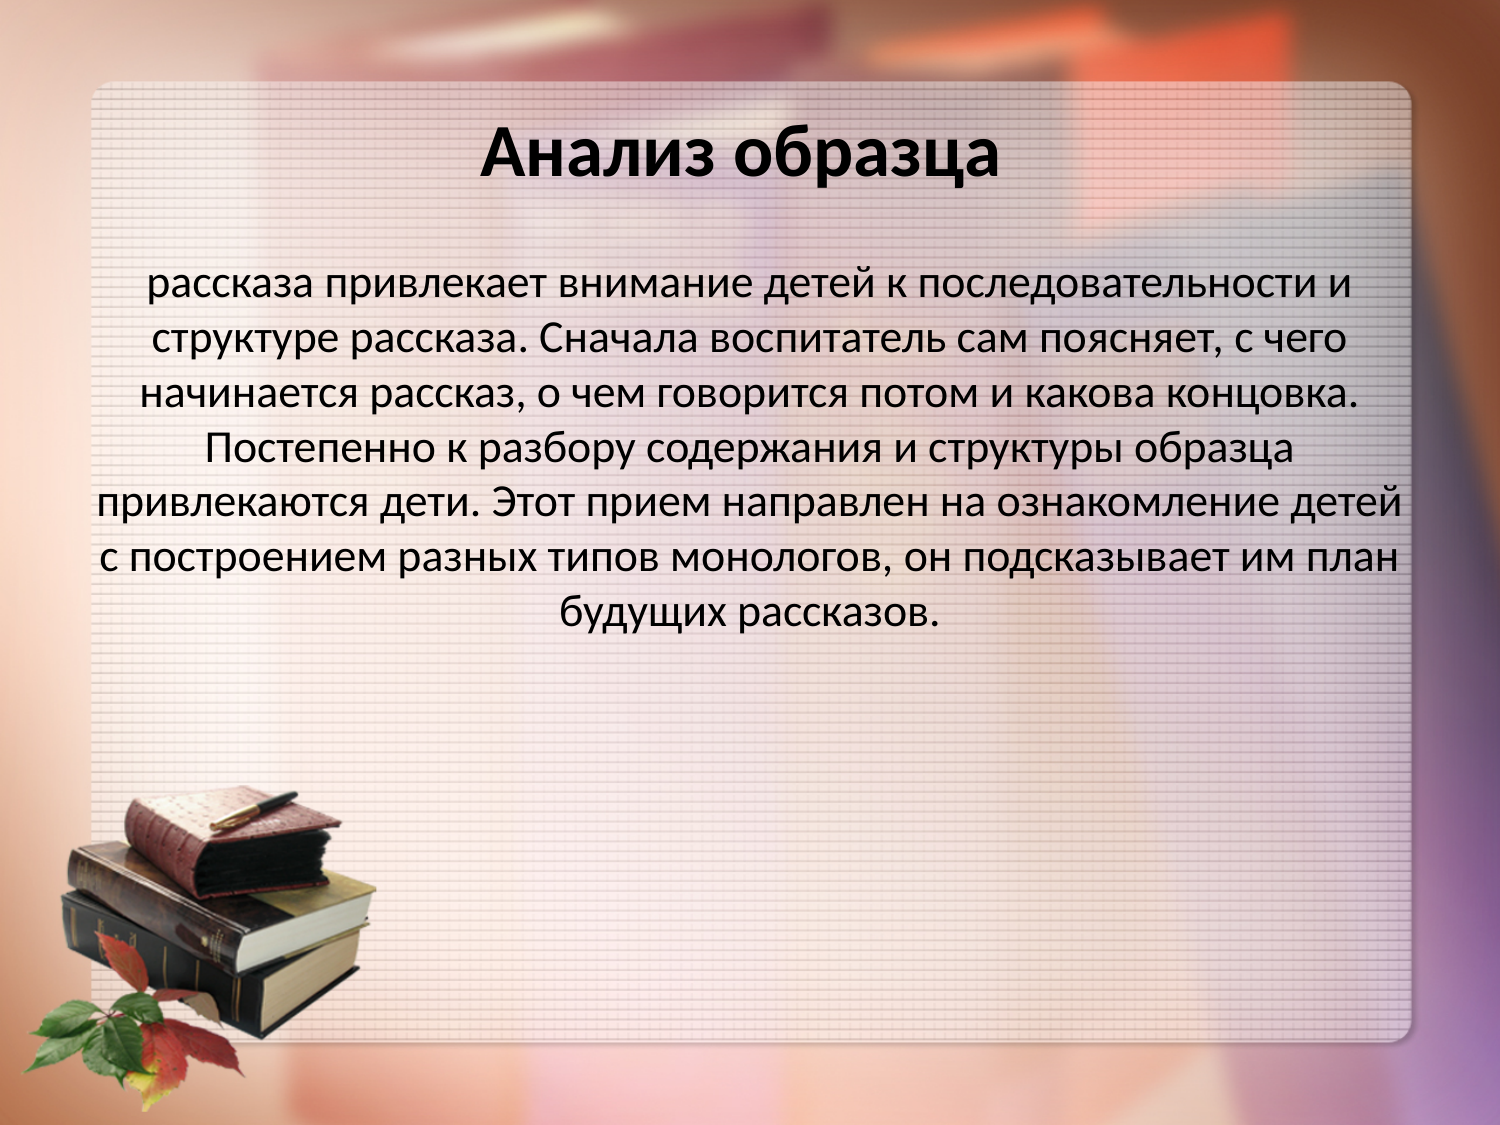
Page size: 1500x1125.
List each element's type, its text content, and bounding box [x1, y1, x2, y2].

title Анализ образца рассказа привлекает внимание детей к последовательности и структуре рассказа. Сначала воспитатель сам поясняет, с чего начинается рассказ, о чем говорится потом и какова концовка. Постепенно к разбору содержания и структуры образца привлекаются дети. Этот прием направлен на ознакомление детей с построением разных типов монологов, он подсказывает им план будущих рассказов. [75, 62, 1425, 975]
picture [0, 0, 1500, 1125]
